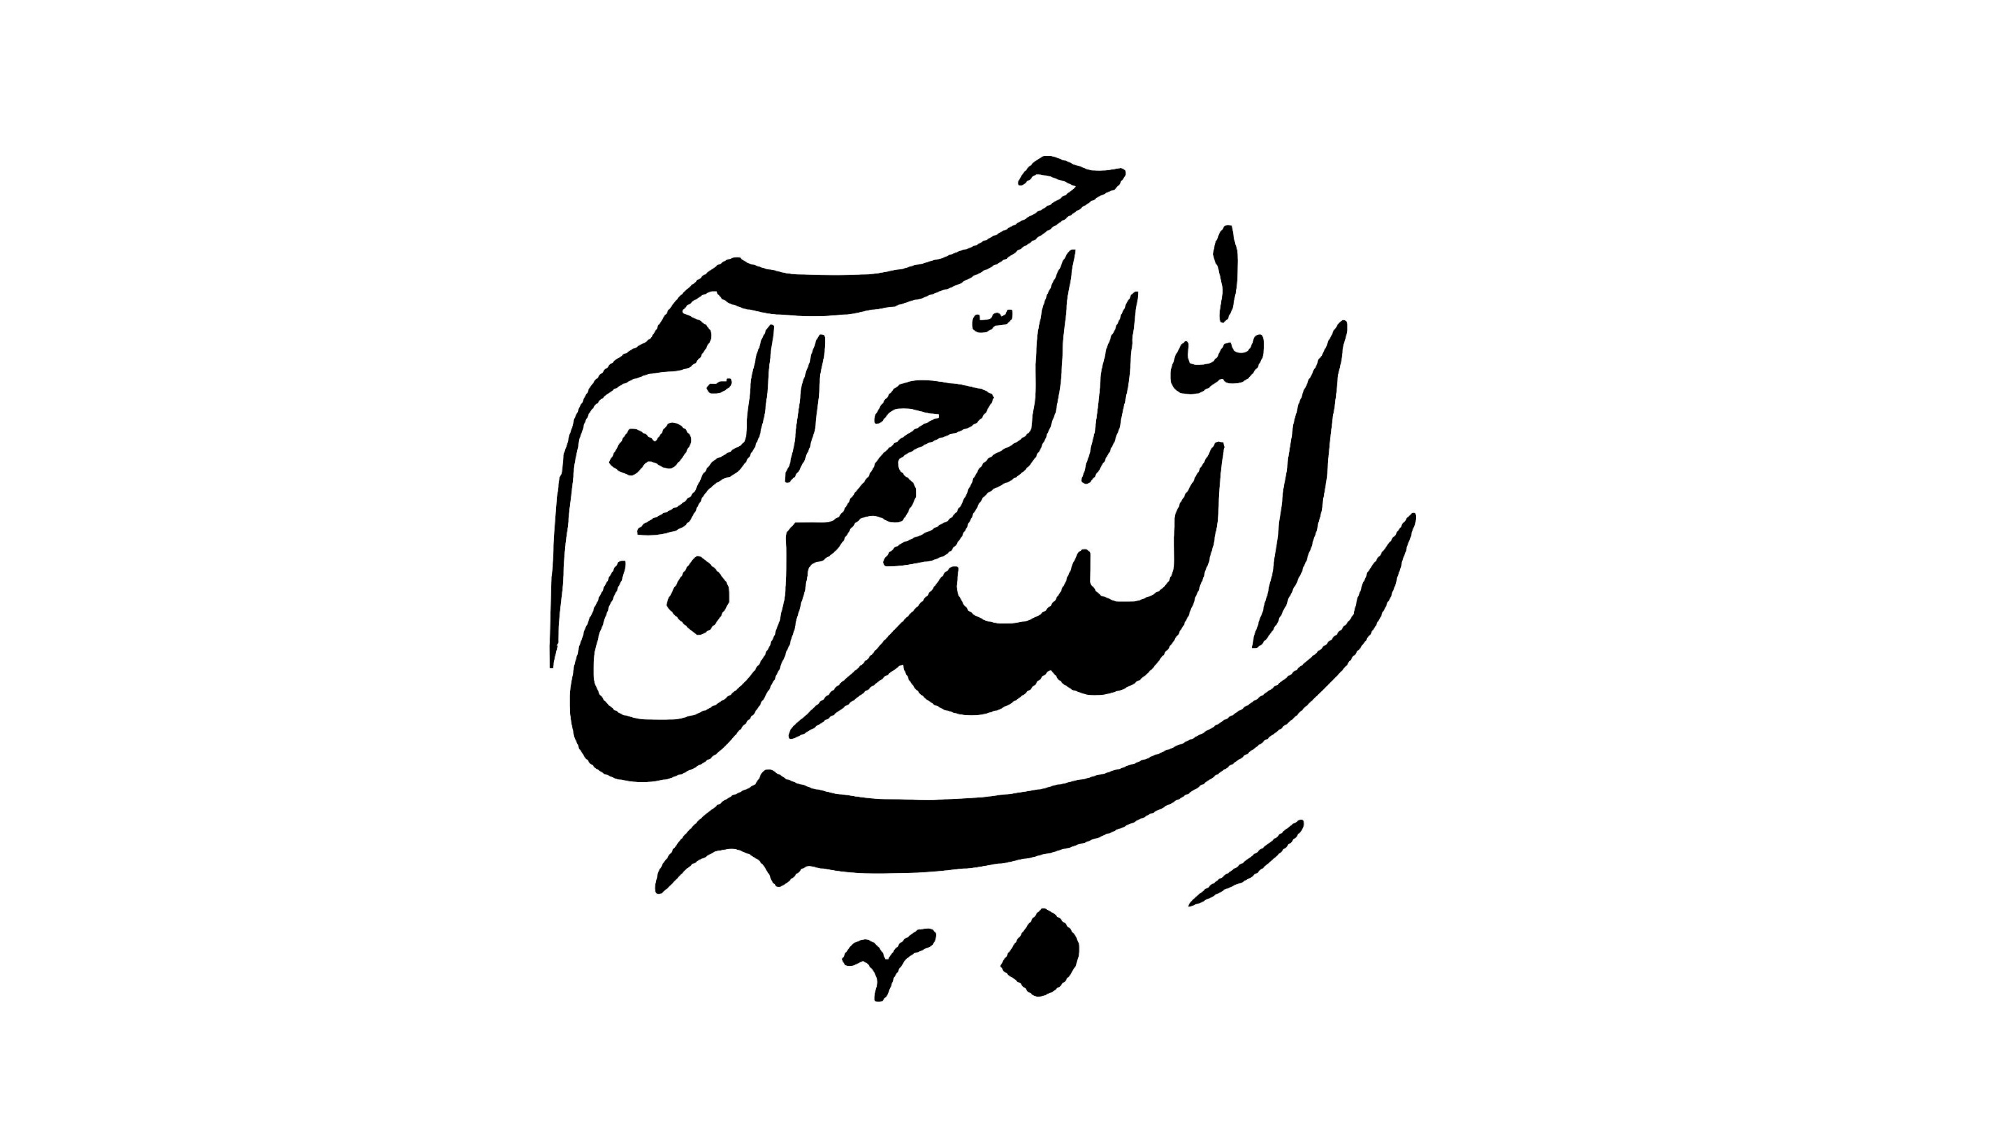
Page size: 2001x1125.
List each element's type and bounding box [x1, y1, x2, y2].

picture [549, 156, 1416, 1002]
